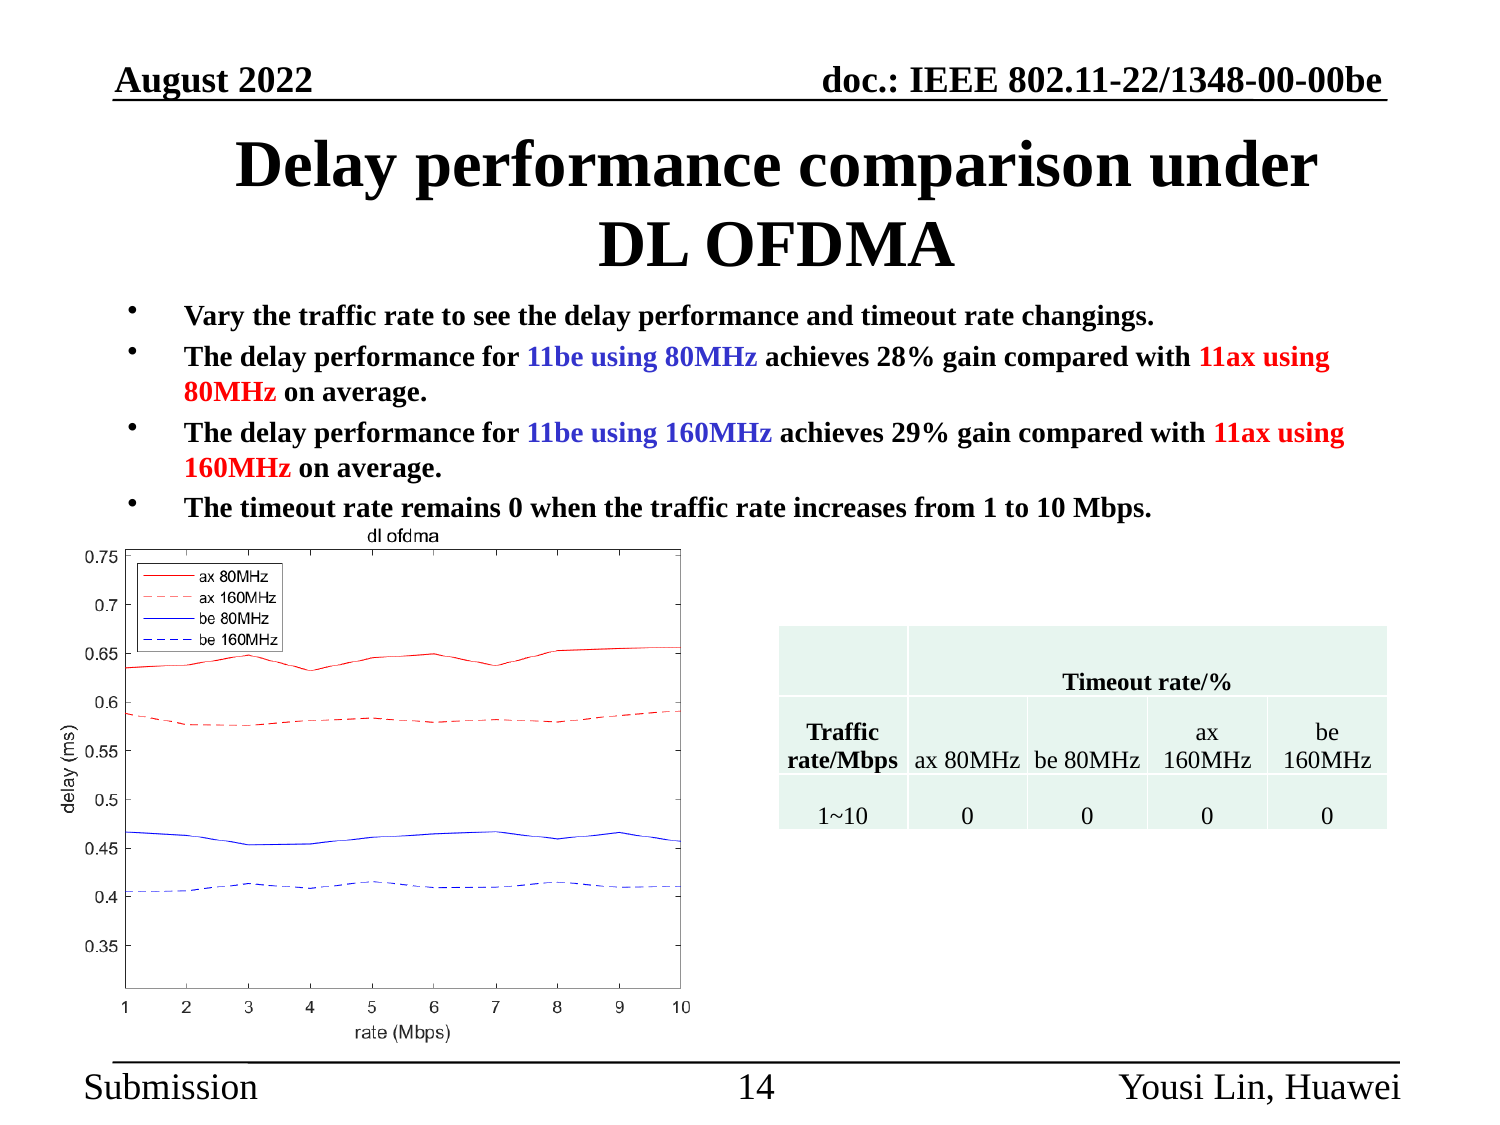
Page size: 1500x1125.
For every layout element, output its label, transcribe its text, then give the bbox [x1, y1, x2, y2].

table_cell 0 [1028, 775, 1147, 829]
table_cell Traffic rate/Mbps [779, 697, 907, 773]
table_cell 0 [1148, 775, 1267, 829]
title Delay performance comparison under DL OFDMA [167, 112, 1388, 288]
table_header Timeout rate/% [909, 626, 1387, 695]
table_header [779, 626, 907, 695]
table_cell be 80MHz [1028, 697, 1147, 773]
list Vary the traffic rate to see the delay performance and timeout rate changings. The delay performance for 11be using 80MHz achieves 28% gain compared with 11ax using 80MHz on average. The delay performance for 11be using 160MHz achieves 29% gain compared with 11ax using 160MHz on average. The timeout rate remains 0 when the traffic rate increases from 1 to 10 Mbps. [112, 288, 1388, 965]
footer Yousi Lin, Huawei [1115, 1061, 1402, 1125]
picture [30, 509, 749, 1048]
table_cell 0 [1268, 775, 1387, 829]
table_cell ax 160MHz [1148, 697, 1267, 773]
table_cell be 160MHz [1268, 697, 1387, 773]
slide_number 14 [712, 1061, 800, 1093]
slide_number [114, 0, 316, 101]
table_cell 0 [909, 775, 1027, 829]
table_cell ax 80MHz [909, 697, 1027, 773]
table_cell 1~10 [779, 775, 907, 829]
